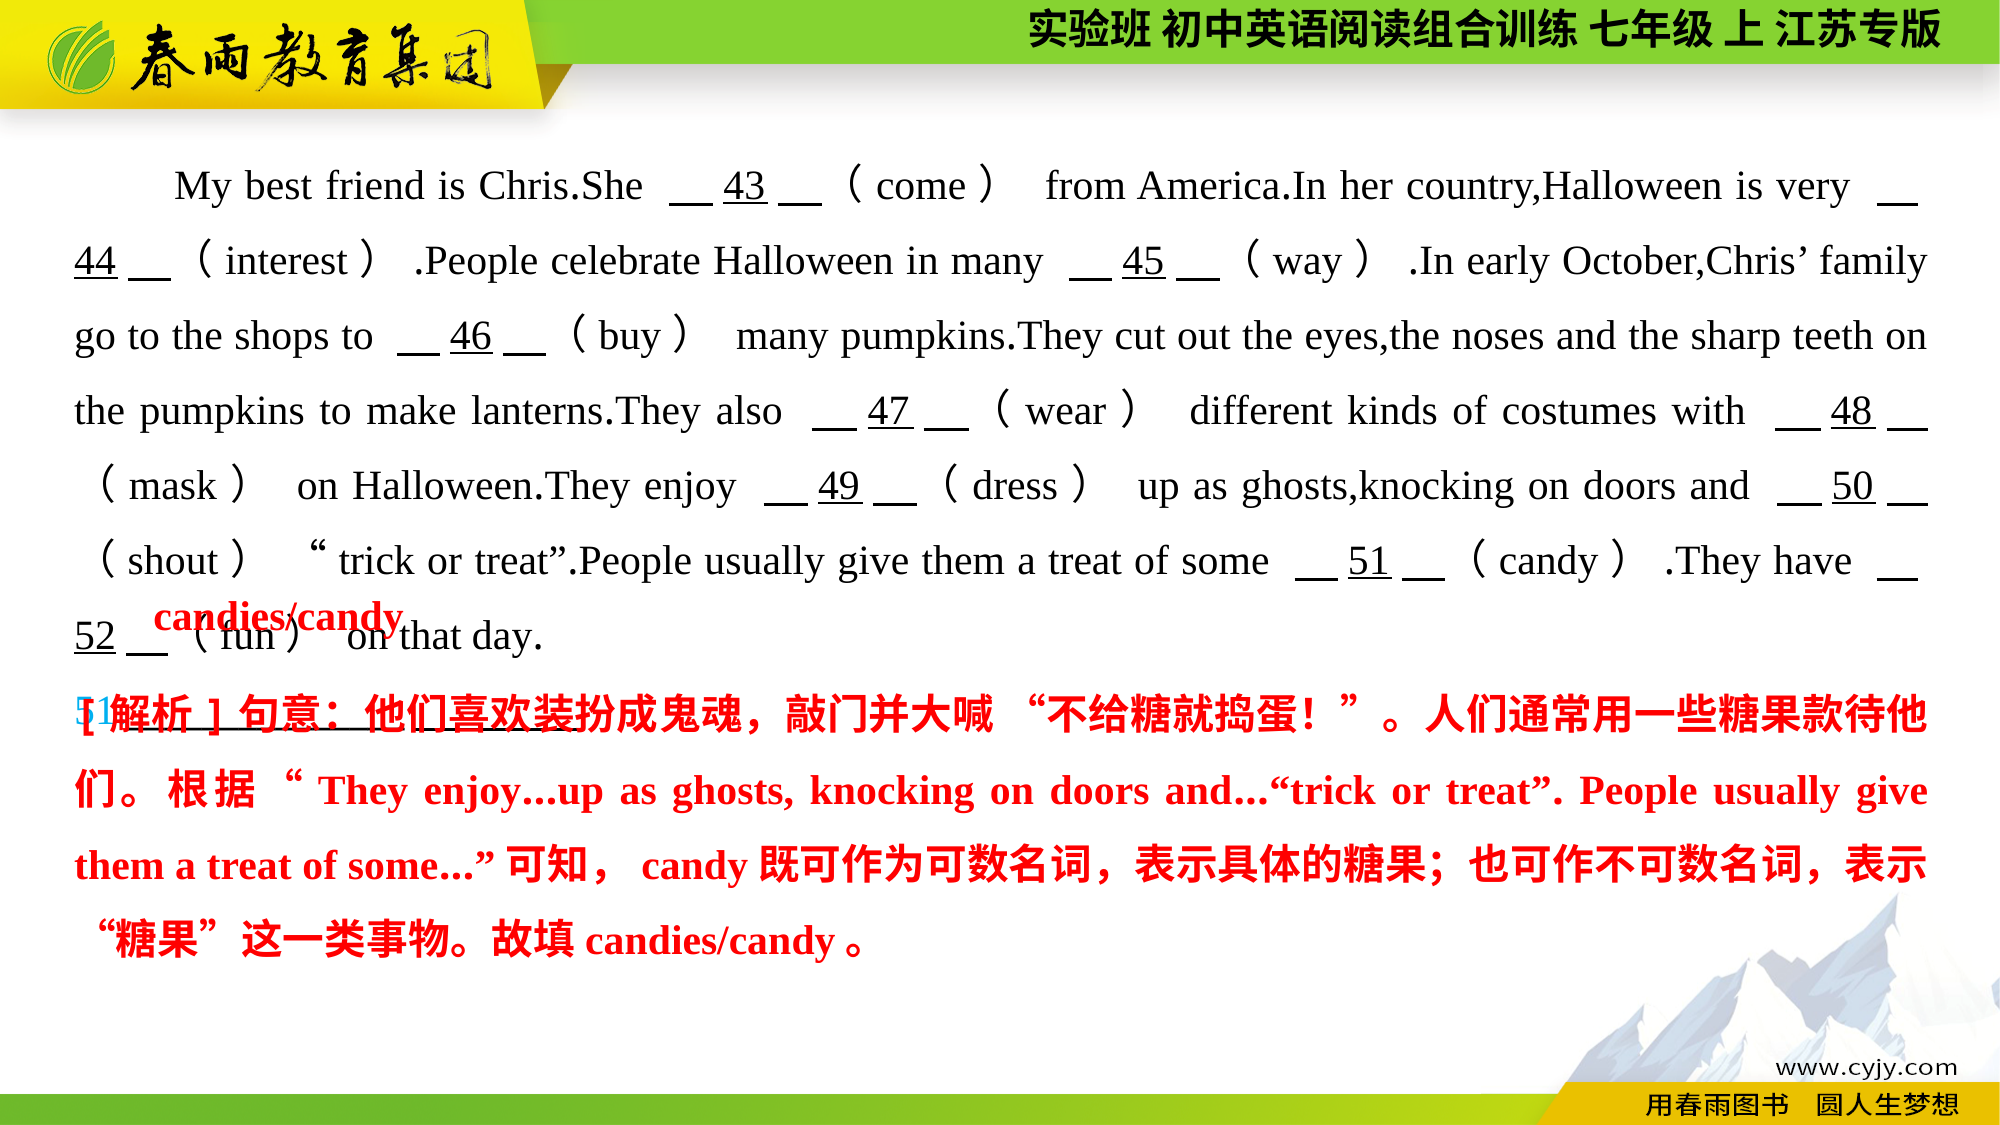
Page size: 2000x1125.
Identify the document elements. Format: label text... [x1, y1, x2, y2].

list My best friend is Chris.She 43 （come） from America.In her country,Halloween is very 44 （interest）.People celebrate Halloween in many 45 （way）.In early October,Chris’ family go to the shops to 46 （buy） many pumpkins.They cut out the eyes,the noses and the sharp teeth on the pumpkins to make lanterns.They also 47 （wear） different kinds of costumes with 48 （mask） on Halloween.They enjoy 49 （dress） up as ghosts,knocking on doors and 50 （shout） “trick or treat”.People usually give them a treat of some 51 （candy）.They have 52 （fun） on that day. 51._______________ [59, 125, 1944, 655]
text_box candies/candy [138, 581, 419, 647]
text_box [解析]句意：他们喜欢装扮成鬼魂，敲门并大喊 “不给糖就捣蛋！”。人们通常用一些糖果款待他们。根据“They enjoy...up as ghosts, knocking on doors and...“trick or treat”. People usually give them a treat of some...”可知，candy既可作为可数名词，表示具体的糖果；也可作不可数名词，表示“糖果”这一类事物。故填candies/candy。 [59, 655, 1944, 971]
picture [0, 0, 2000, 1125]
